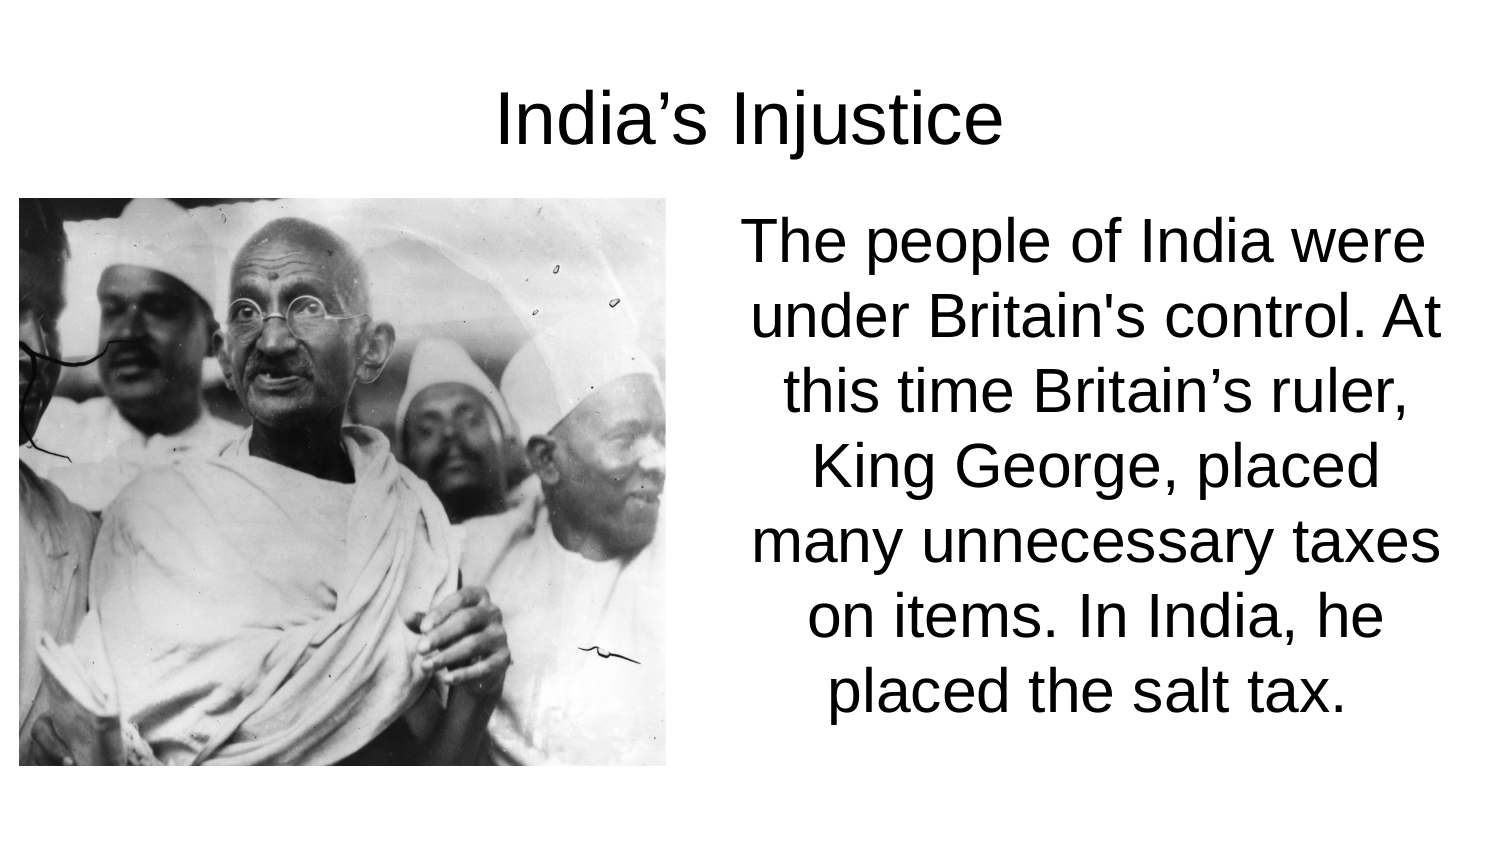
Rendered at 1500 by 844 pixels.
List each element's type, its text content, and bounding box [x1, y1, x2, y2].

list The people of India were under Britain's control. At this time Britain’s ruler, King George, placed many unnecessary taxes on items. In India, he placed the salt tax. [677, 185, 1460, 797]
text_box [19, 198, 666, 766]
title India’s Injustice [75, 33, 1425, 175]
